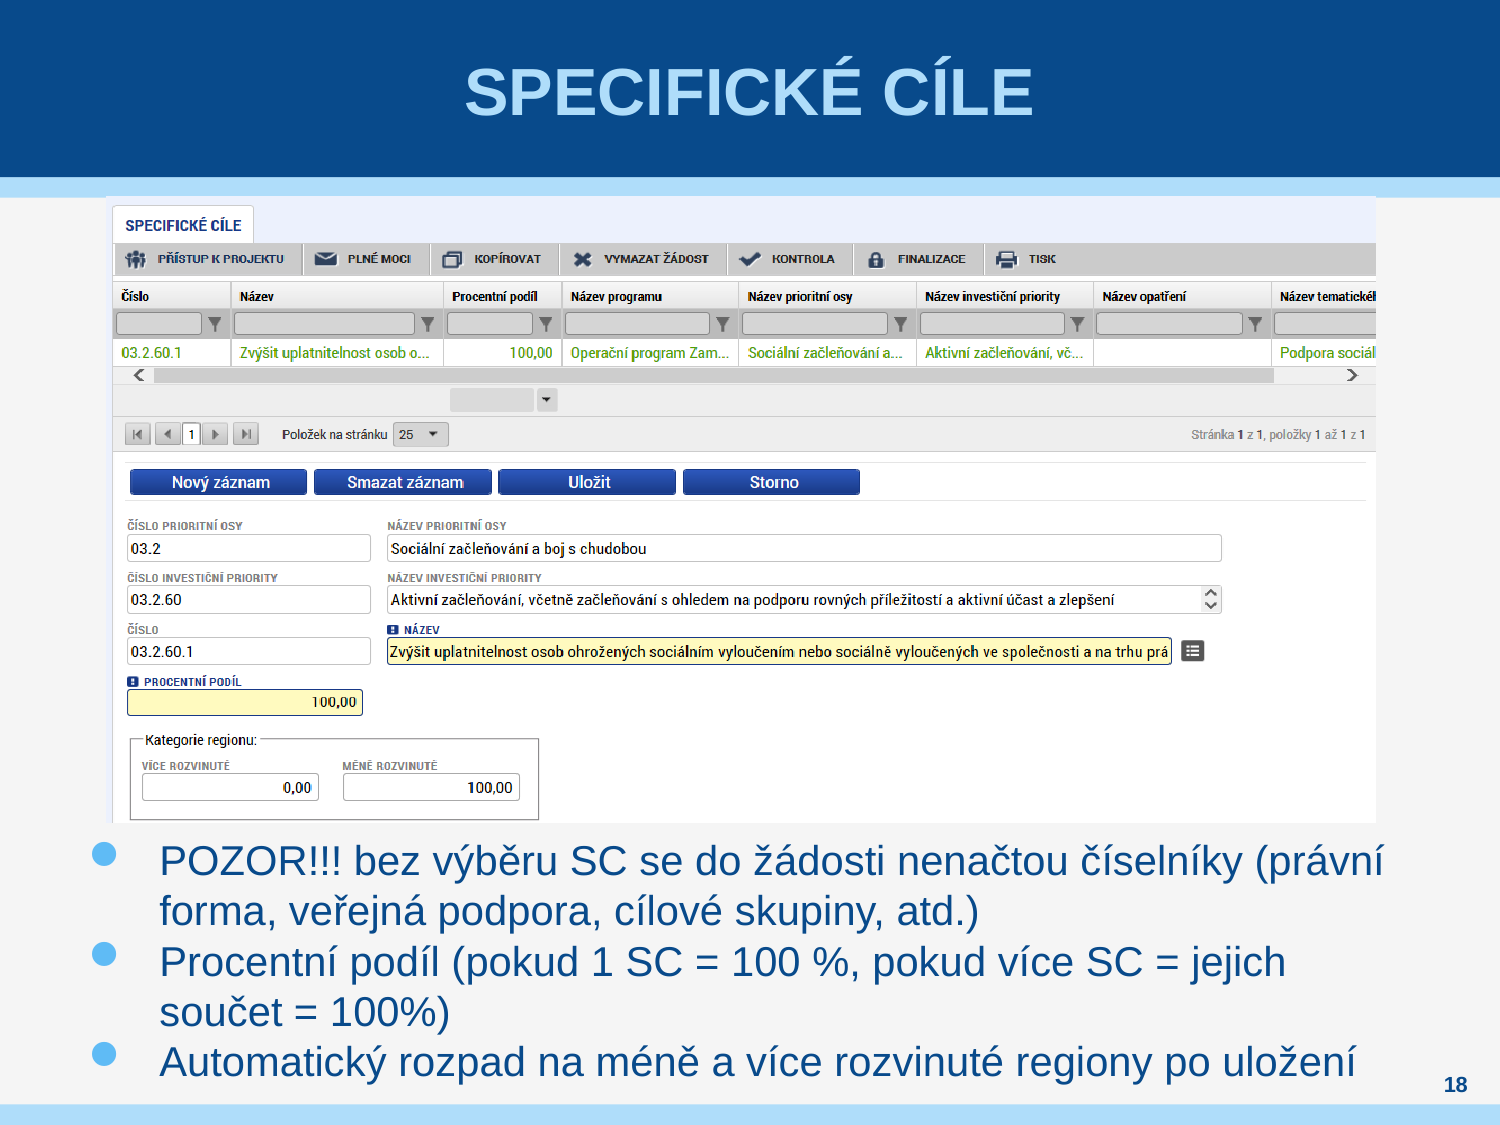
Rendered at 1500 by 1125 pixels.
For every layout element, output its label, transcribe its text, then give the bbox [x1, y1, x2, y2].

picture [106, 196, 1377, 823]
title specifické cíle [59, 0, 1441, 178]
list POZOR!!! bez výběru SC se do žádosti nenačtou číselníky (právní forma, veřejná podpora, cílové skupiny, atd.) Procentní podíl (pokud 1 SC = 100 %, pokud více SC = jejich součet = 100%) Automatický rozpad na méně a více rozvinuté regiony po uložení [88, 834, 1412, 1094]
slide_number 18 [1417, 1068, 1495, 1099]
